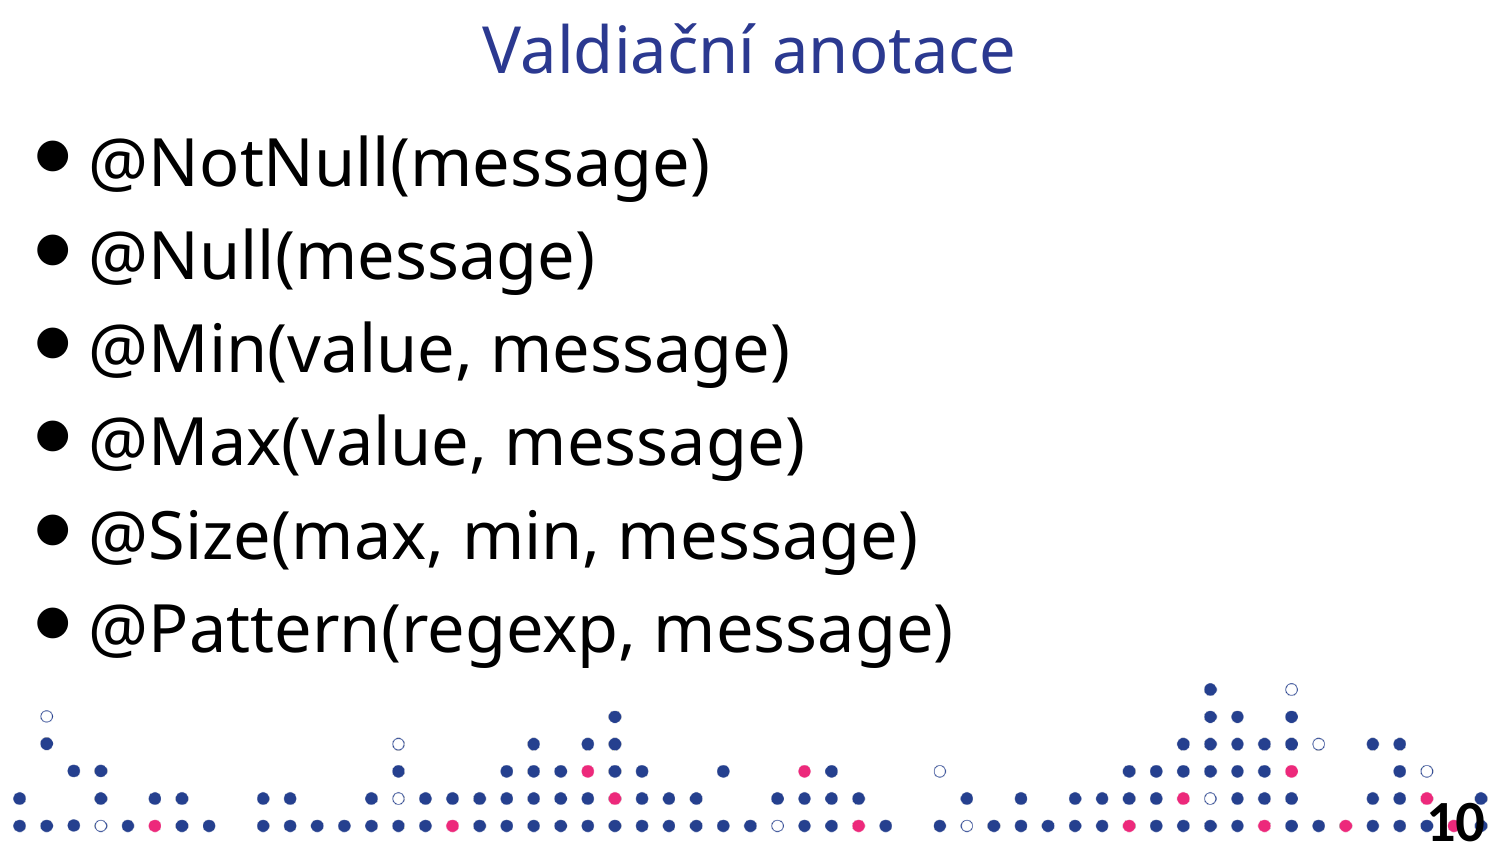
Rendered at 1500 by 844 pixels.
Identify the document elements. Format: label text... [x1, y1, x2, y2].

list @NotNull(message) @Null(message) @Min(value, message) @Max(value, message) @Size(max, min, message) @Pattern(regexp, message) [17, 111, 1483, 786]
title Valdiační anotace [75, 0, 1425, 95]
picture [0, 674, 1500, 844]
slide_number 10 [1149, 797, 1500, 838]
